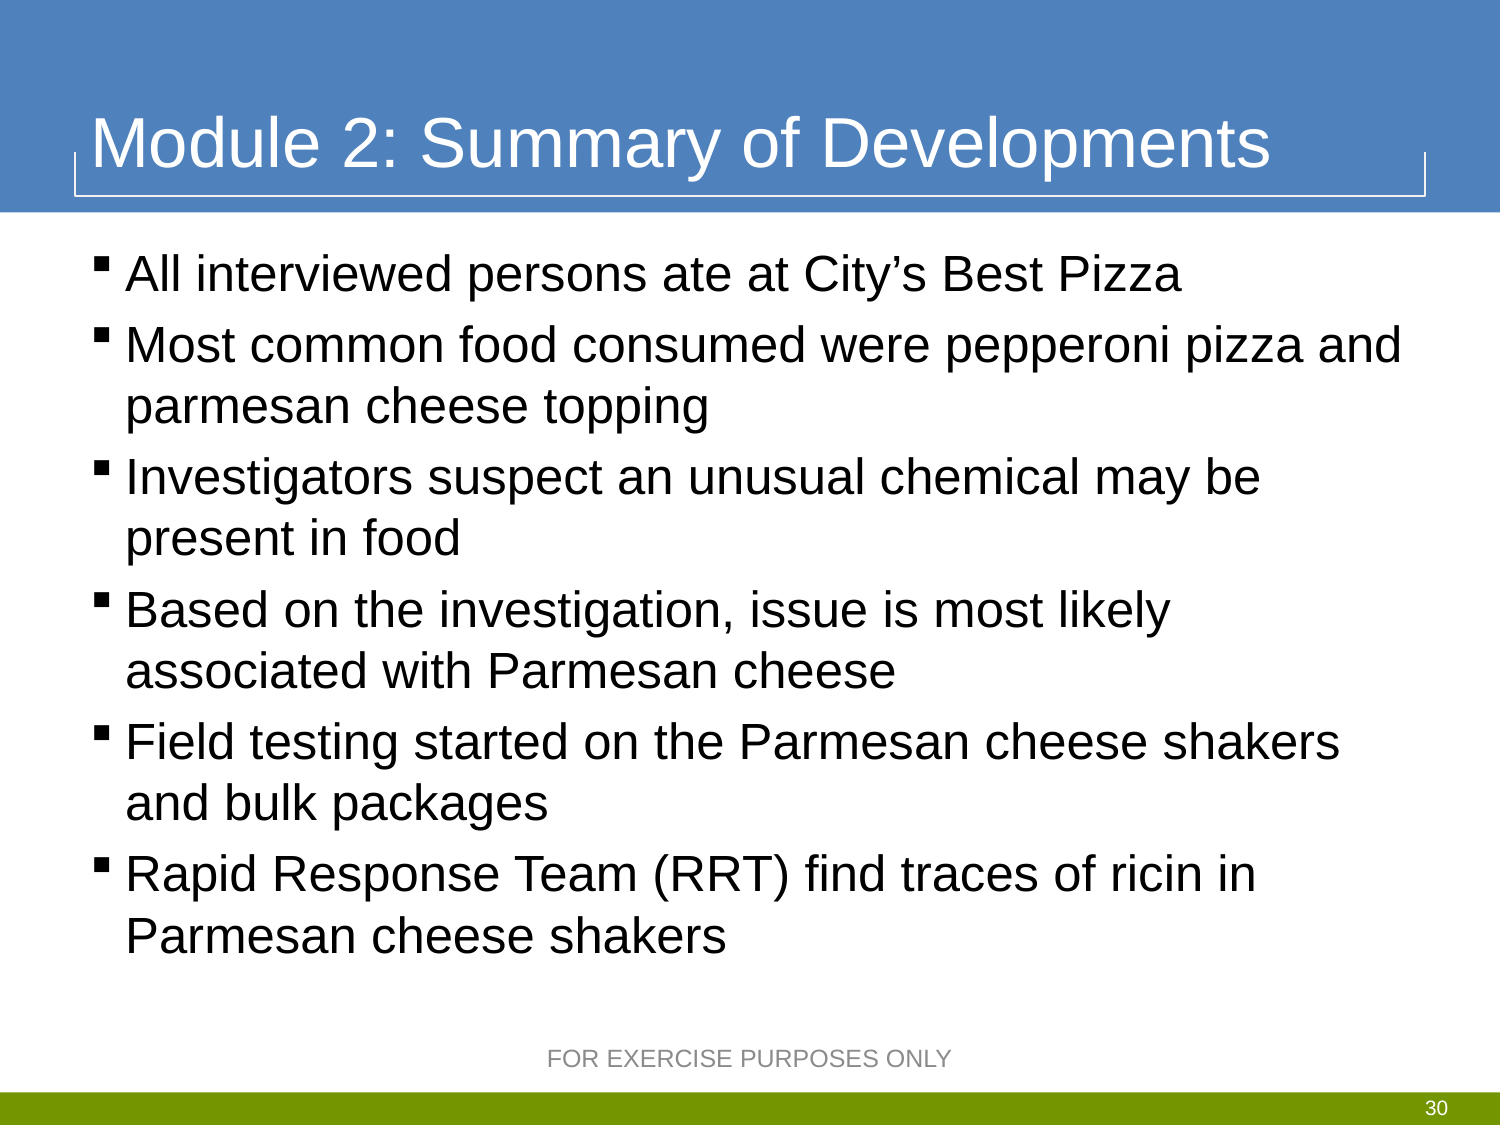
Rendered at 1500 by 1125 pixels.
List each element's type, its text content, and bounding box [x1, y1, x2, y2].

list All interviewed persons ate at City’s Best Pizza Most common food consumed were pepperoni pizza and parmesan cheese topping Investigators suspect an unusual chemical may be present in food Based on the investigation, issue is most likely associated with Parmesan cheese Field testing started on the Parmesan cheese shakers and bulk packages Rapid Response Team (RRT) find traces of ricin in Parmesan cheese shakers [74, 232, 1426, 976]
title Module 2: Summary of Developments [74, 44, 1426, 232]
footer FOR EXERCISE PURPOSES ONLY [512, 1042, 988, 1103]
